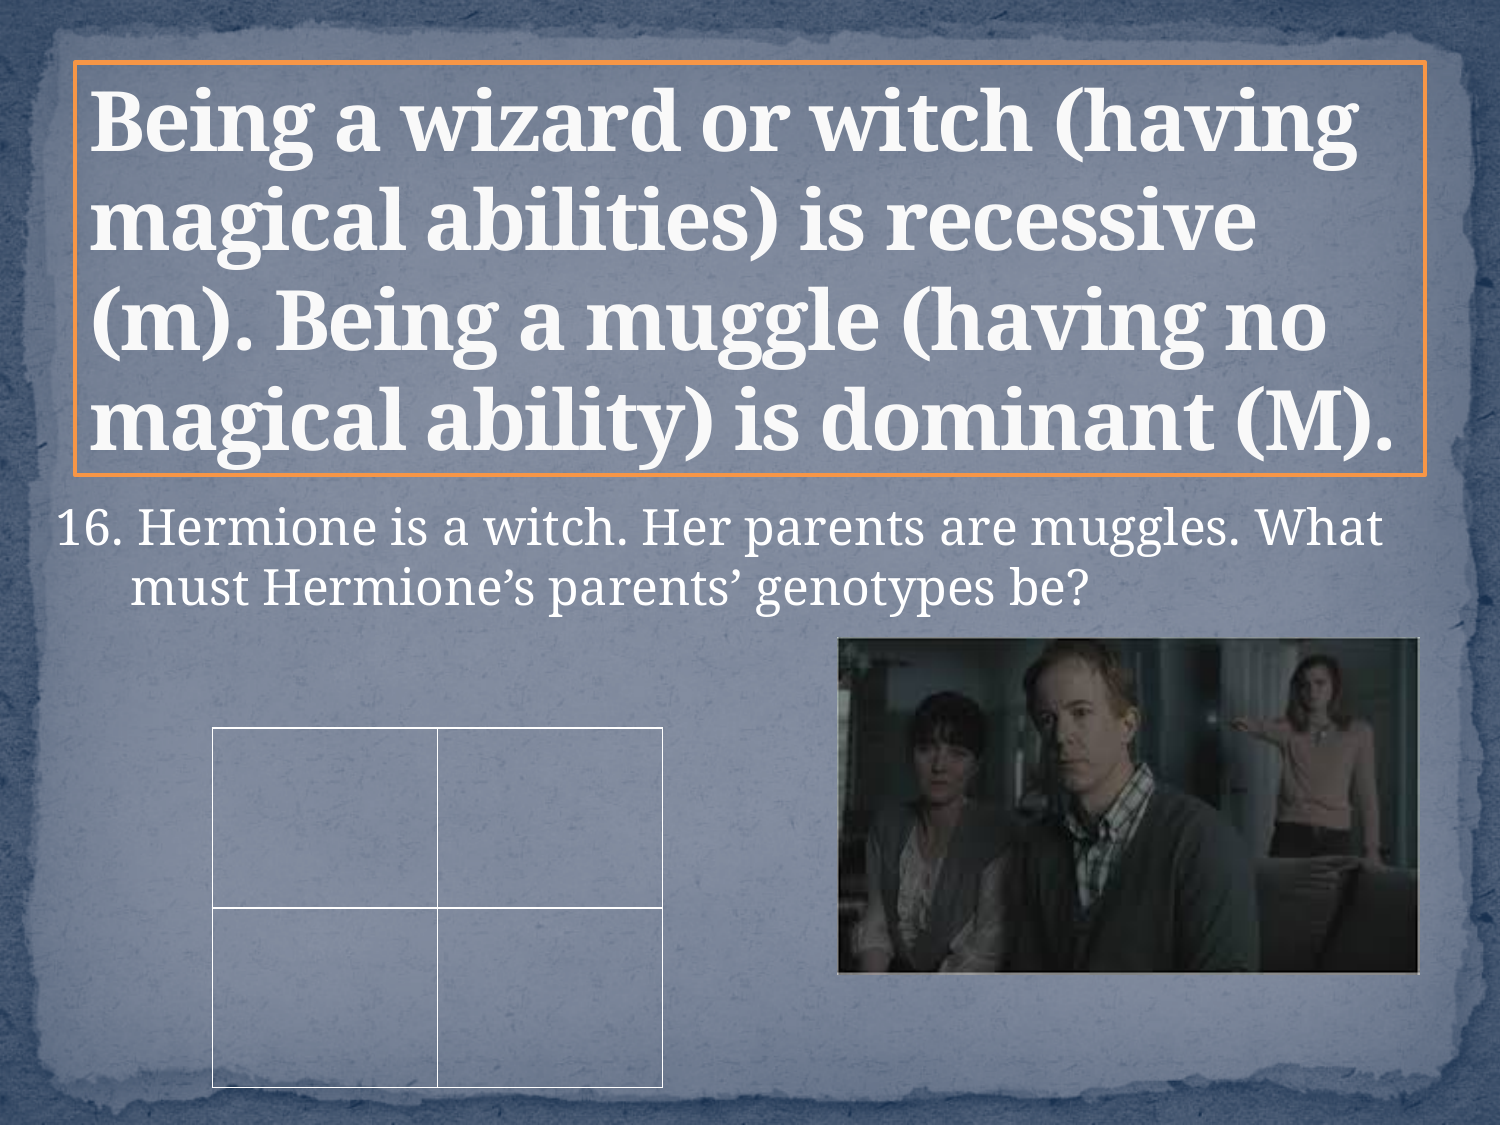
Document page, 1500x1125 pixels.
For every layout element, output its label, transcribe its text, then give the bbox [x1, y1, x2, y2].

table_header [213, 729, 437, 907]
text_box [96, 563, 216, 689]
text_box [254, 475, 621, 563]
table_cell [438, 909, 662, 1087]
text_box [25, 0, 935, 321]
title Being a wizard or witch (having magical abilities) is recessive (m). Being a muggle (having no magical ability) is dominant (M). [74, 62, 1425, 475]
list 16. Hermione is a witch. Her parents are muggles. What must Hermione’s parents’ genotypes be? [40, 487, 1466, 1013]
table_header [438, 729, 662, 907]
table_cell [213, 909, 437, 1087]
picture [837, 637, 1420, 975]
